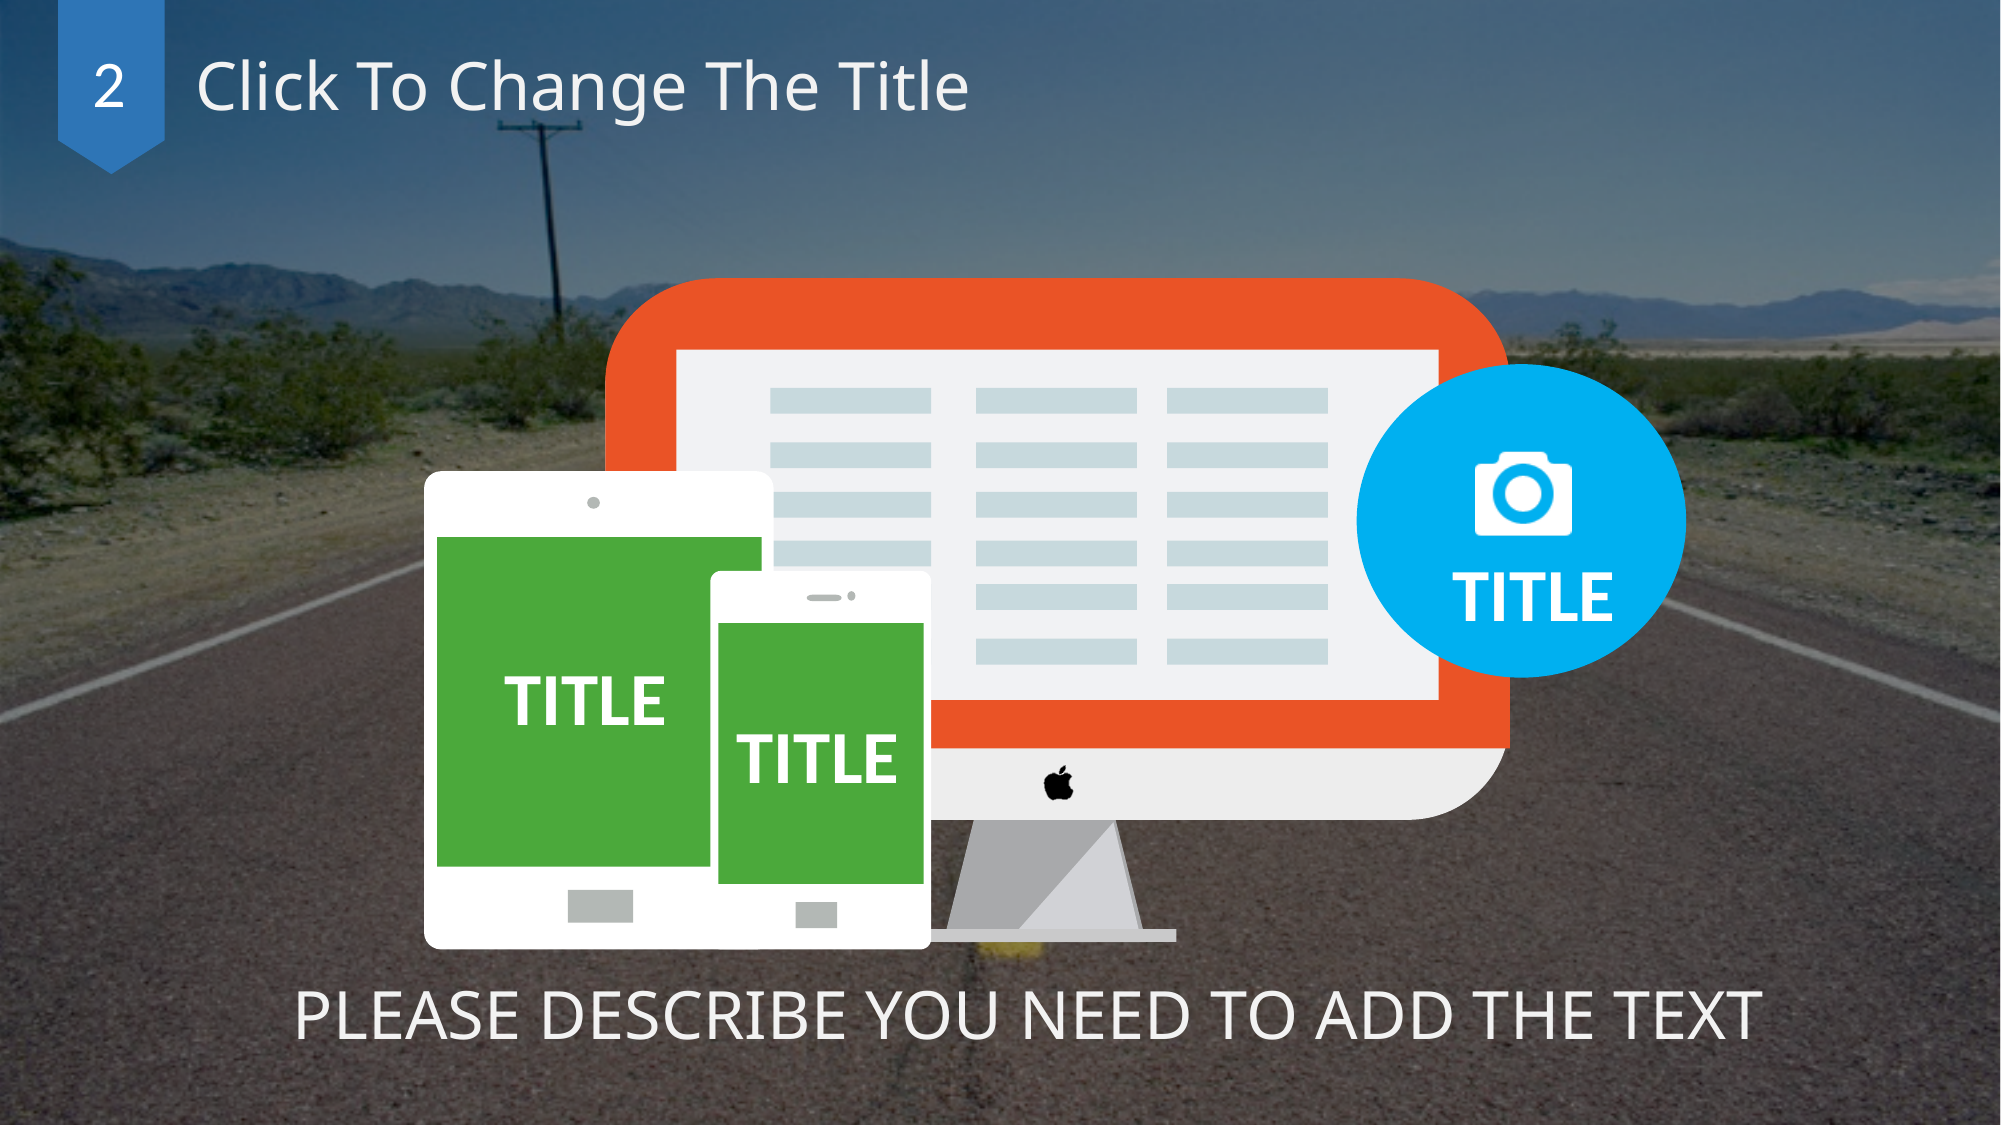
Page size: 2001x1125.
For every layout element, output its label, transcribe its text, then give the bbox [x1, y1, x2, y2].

text_box PLEASE DESCRIBE YOU NEED TO ADD THE TEXT [278, 965, 2000, 1060]
text_box Click To Change The Title [180, 36, 1119, 132]
text_box [57, 0, 166, 176]
text_box 2 [77, 33, 184, 129]
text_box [424, 278, 1687, 950]
picture [0, 0, 2001, 1125]
